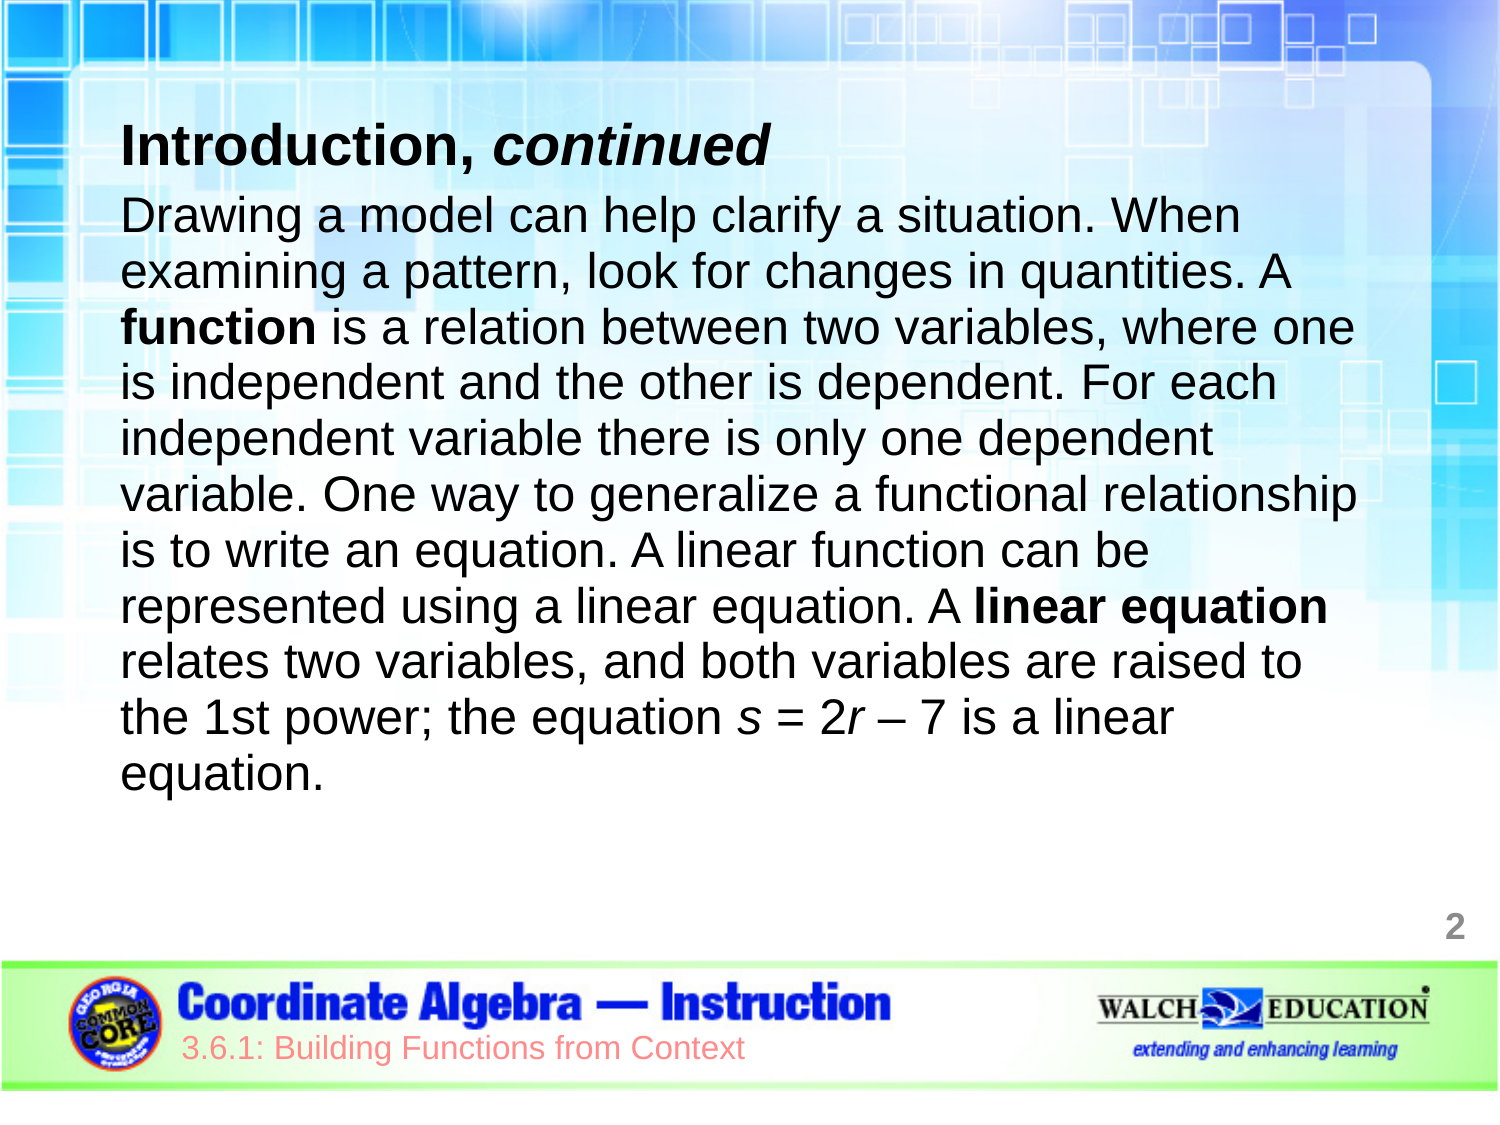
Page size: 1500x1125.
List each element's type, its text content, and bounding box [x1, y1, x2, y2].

picture [1, 0, 1500, 1091]
subtitle Introduction, continued Drawing a model can help clarify a situation. When examining a pattern, look for changes in quantities. A function is a relation between two variables, where one is independent and the other is dependent. For each independent variable there is only one dependent variable. One way to generalize a functional relationship is to write an equation. A linear function can be represented using a linear equation. A linear equation relates two variables, and both variables are raised to the 1st power; the equation s = 2r – 7 is a linear equation. [105, 105, 1394, 925]
slide_number 2 [1361, 901, 1481, 949]
footer 3.6.1: Building Functions from Context [166, 1024, 1080, 1069]
